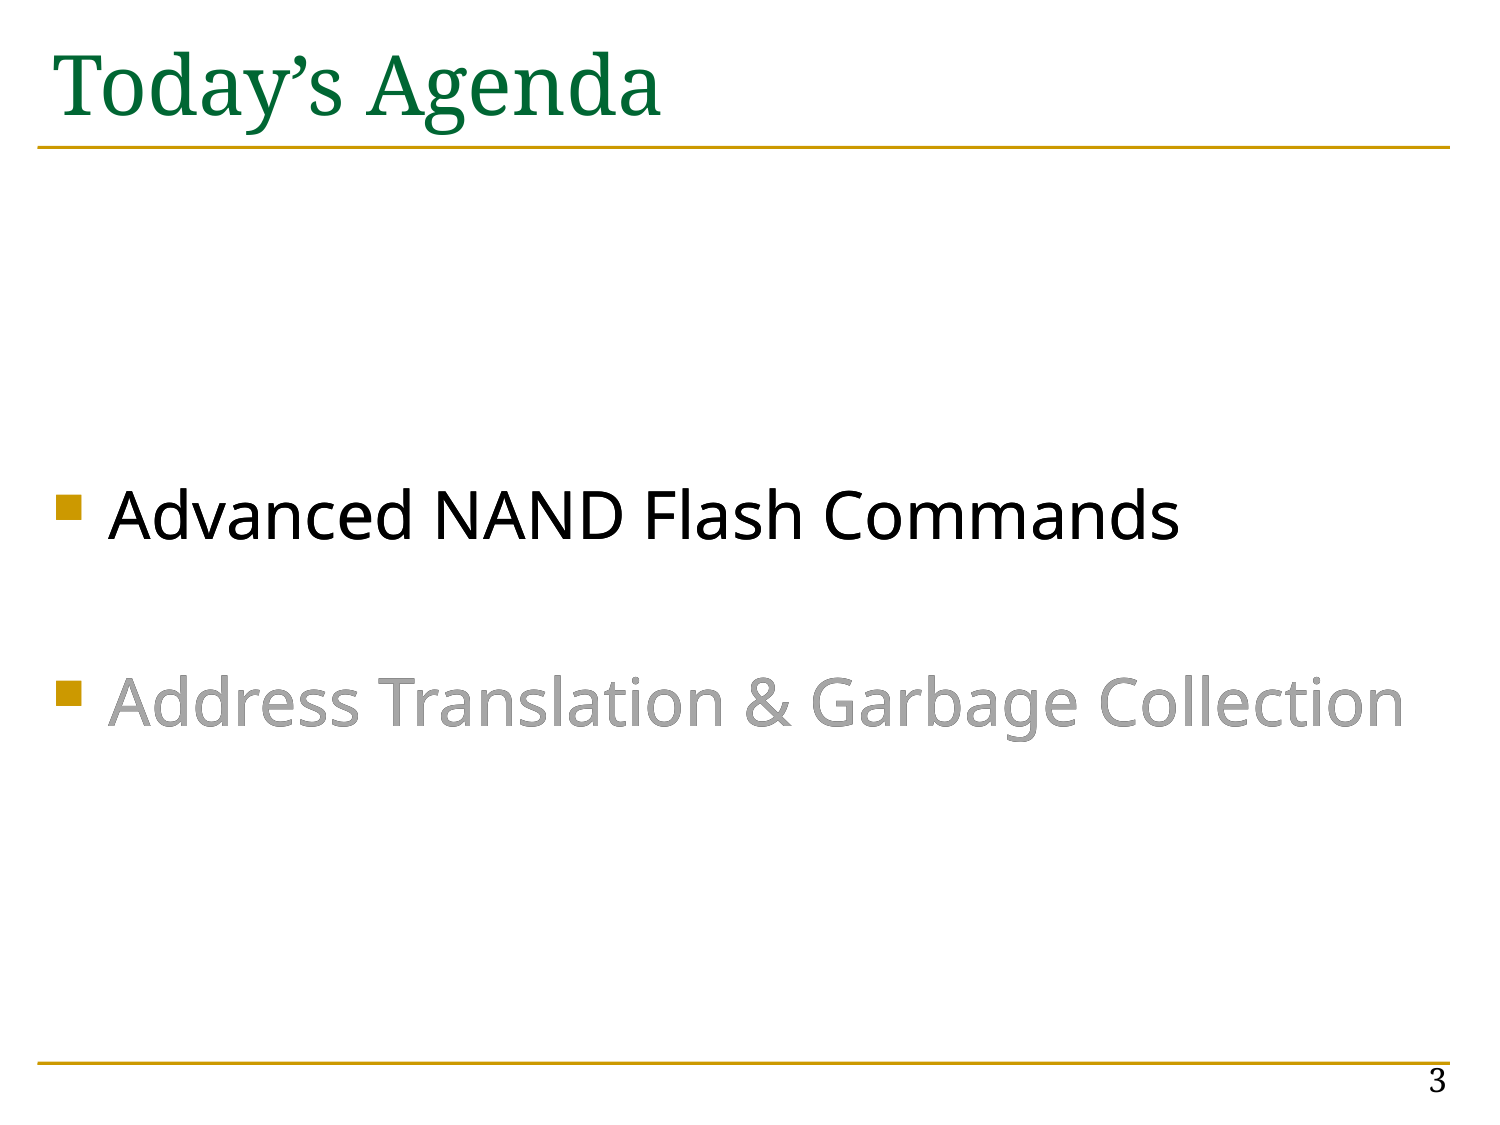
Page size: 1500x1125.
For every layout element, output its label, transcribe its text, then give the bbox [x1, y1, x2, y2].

slide_number 3 [1111, 1036, 1462, 1112]
title Today’s Agenda [37, 24, 1450, 149]
text_box Advanced NAND Flash Commands Address Translation & Garbage Collection [37, 149, 1450, 1063]
